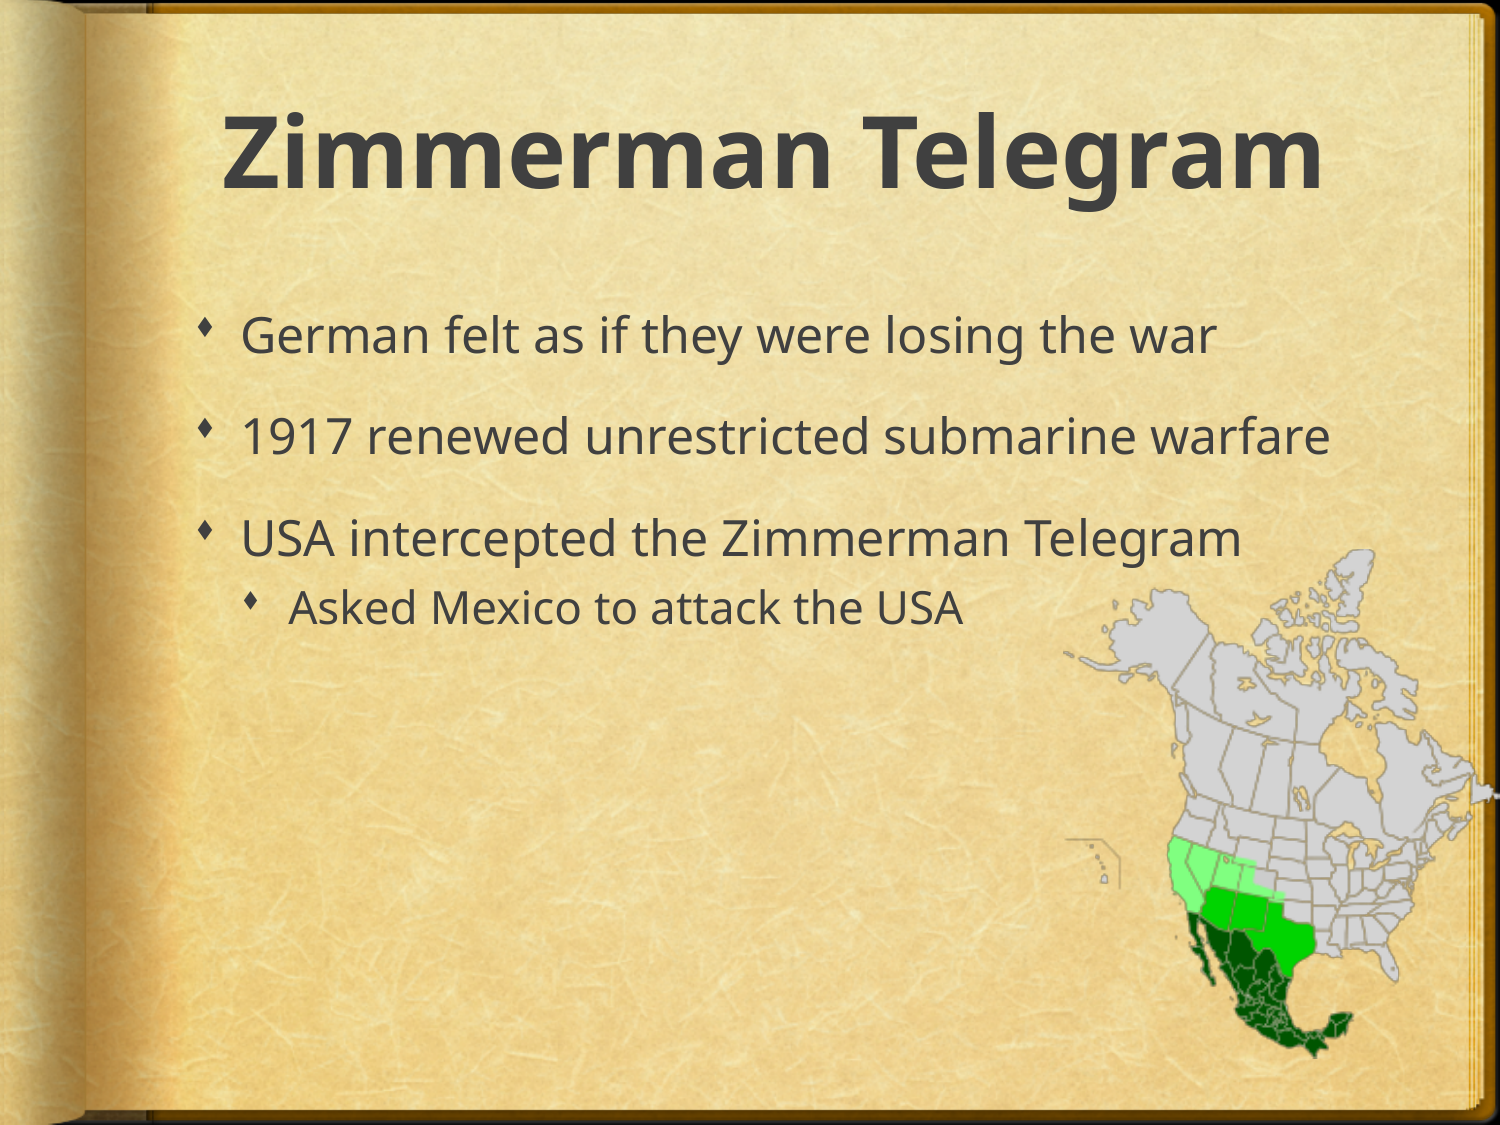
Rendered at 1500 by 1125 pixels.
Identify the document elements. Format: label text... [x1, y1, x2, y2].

picture [0, 0, 1500, 1125]
title Zimmerman Telegram [178, 45, 1372, 265]
list German felt as if they were losing the war 1917 renewed unrestricted submarine warfare USA intercepted the Zimmerman Telegram Asked Mexico to attack the USA [178, 295, 1372, 1005]
